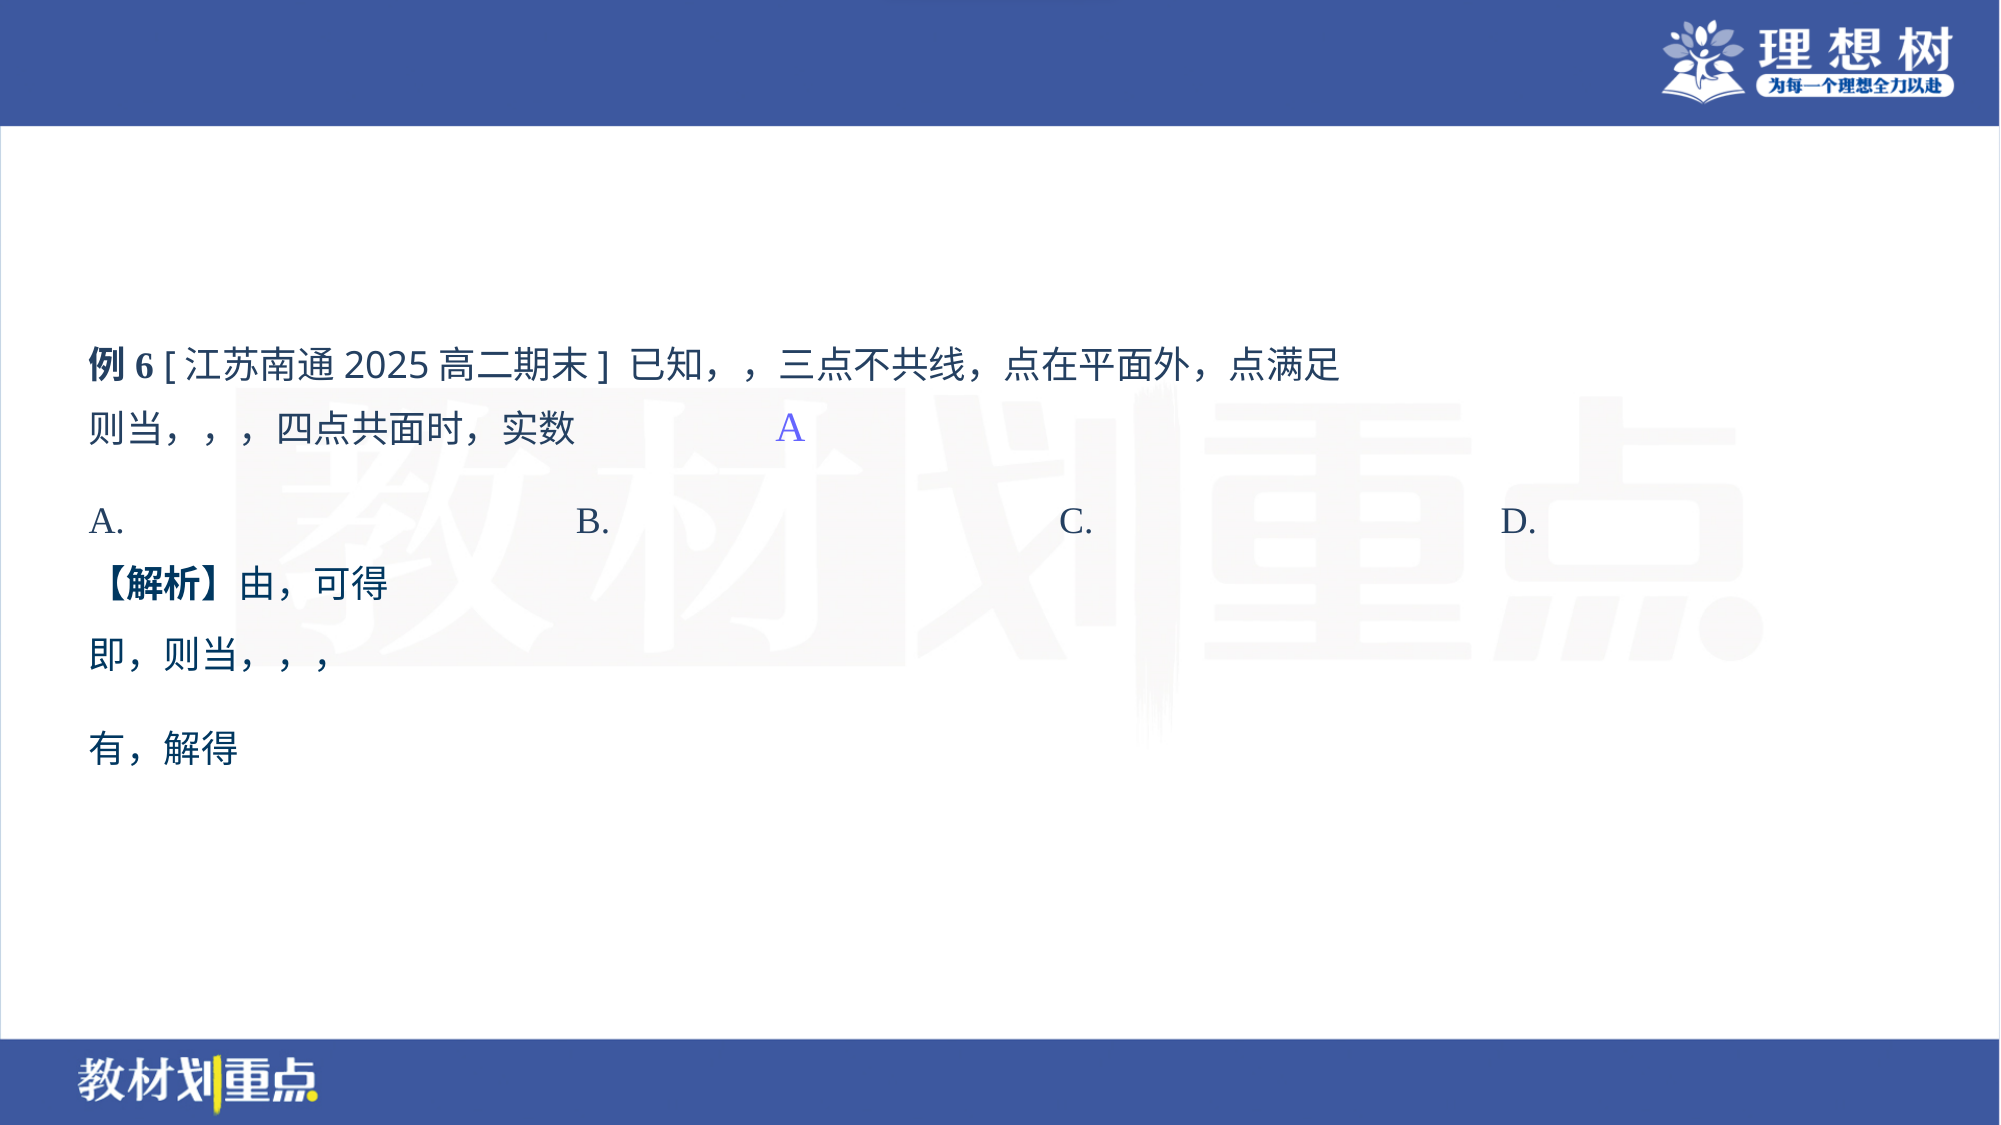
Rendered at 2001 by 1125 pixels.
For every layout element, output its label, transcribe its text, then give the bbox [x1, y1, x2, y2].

picture [0, 0, 2000, 1125]
text_box A [760, 397, 821, 448]
